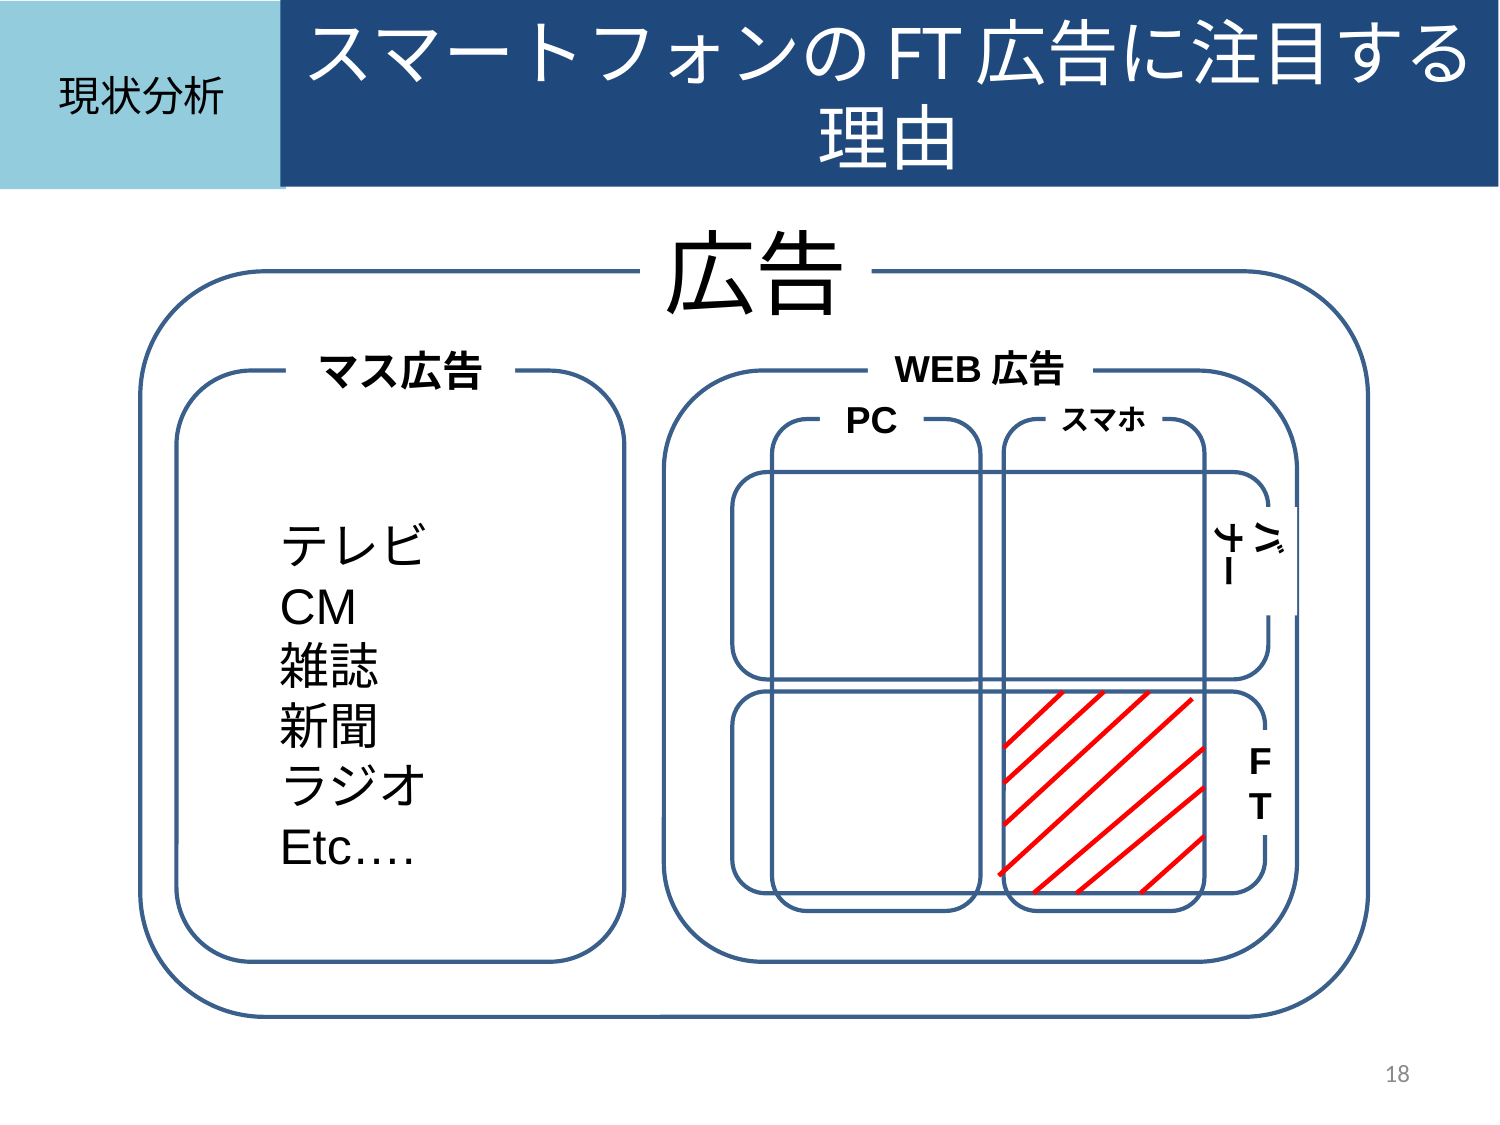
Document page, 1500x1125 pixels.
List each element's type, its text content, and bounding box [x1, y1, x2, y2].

slide_number 18 [1074, 1042, 1425, 1103]
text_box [0, 0, 1499, 190]
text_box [139, 207, 1369, 1018]
